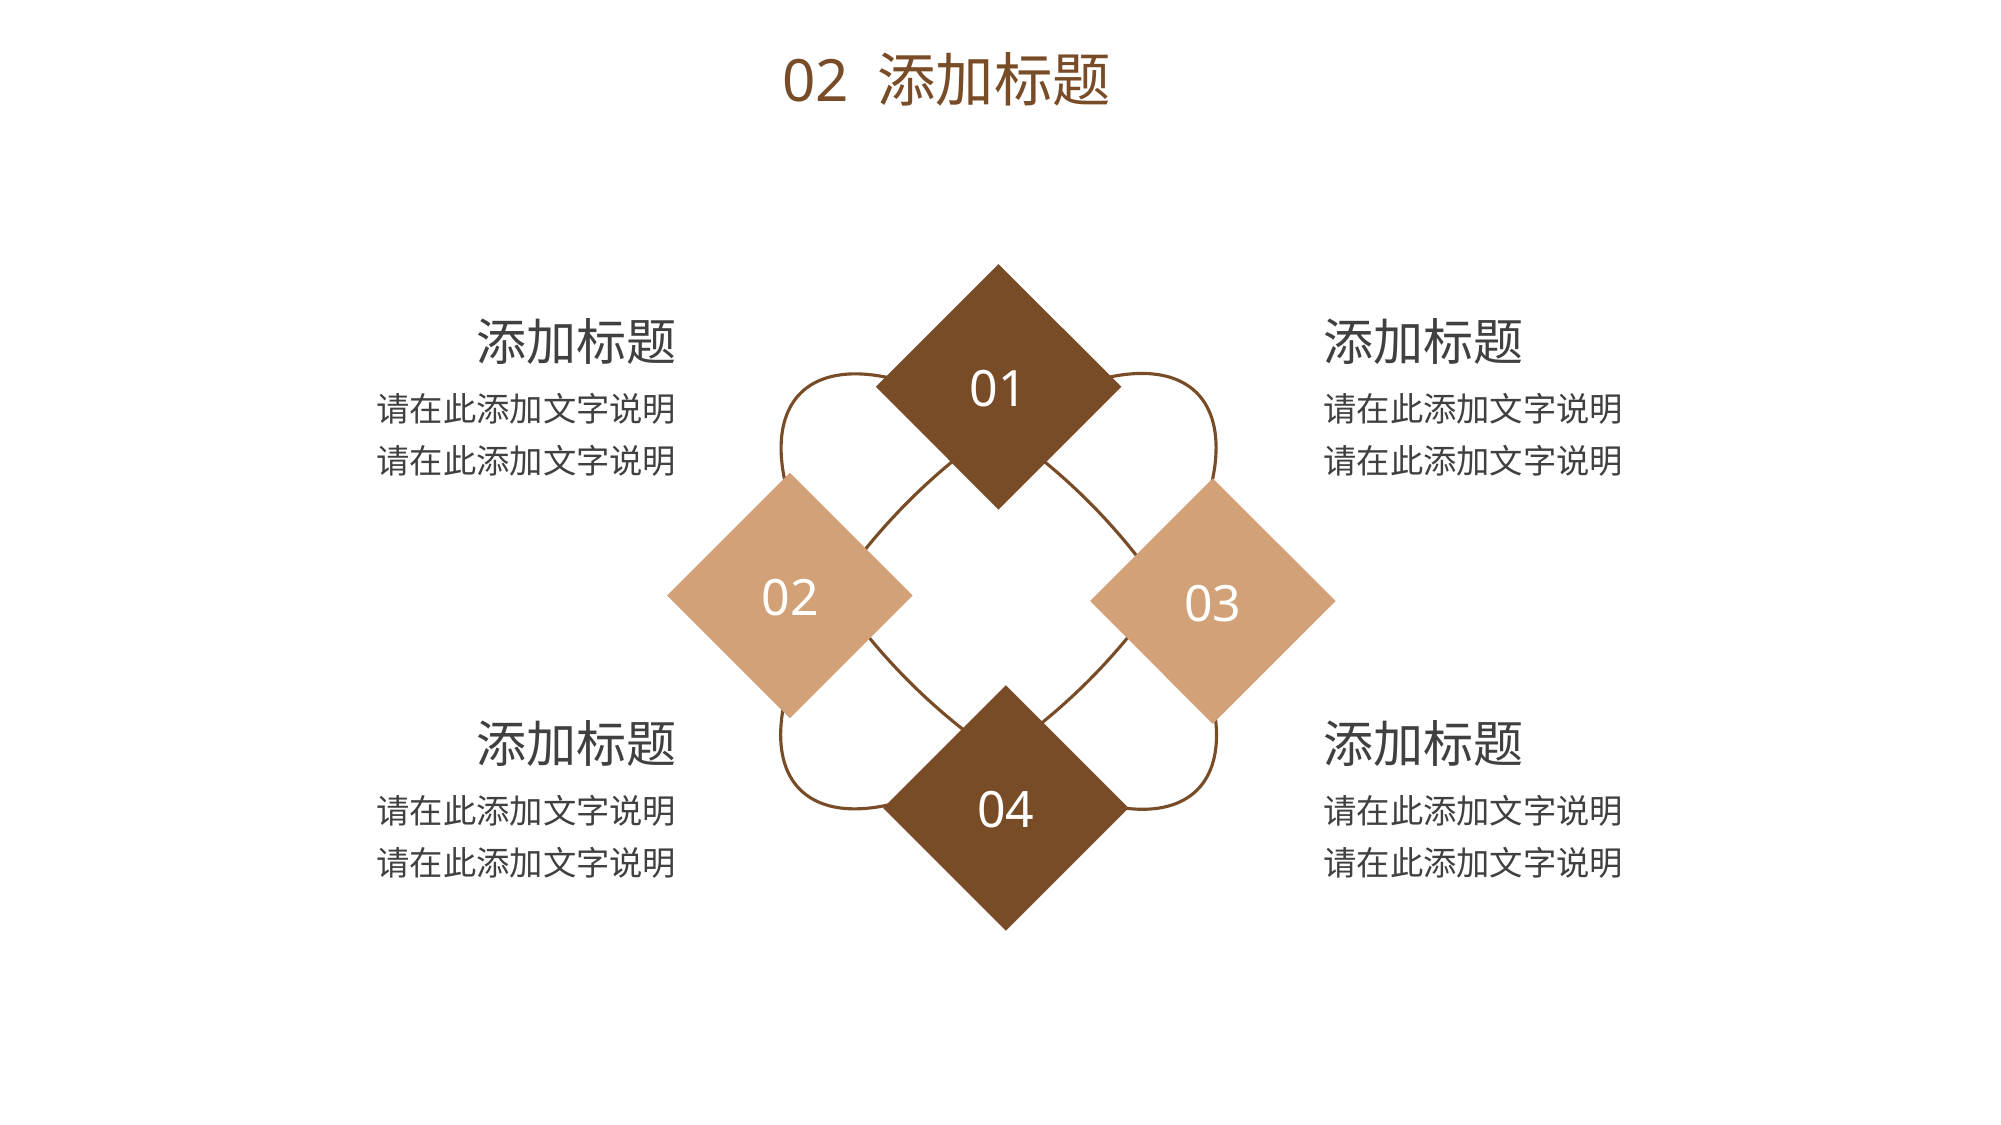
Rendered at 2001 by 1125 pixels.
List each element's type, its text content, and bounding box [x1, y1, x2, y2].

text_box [1308, 705, 1815, 886]
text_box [1308, 302, 1815, 484]
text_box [184, 705, 691, 886]
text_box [184, 302, 691, 484]
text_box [667, 264, 1336, 931]
text_box 02 添加标题 [767, 35, 1190, 121]
